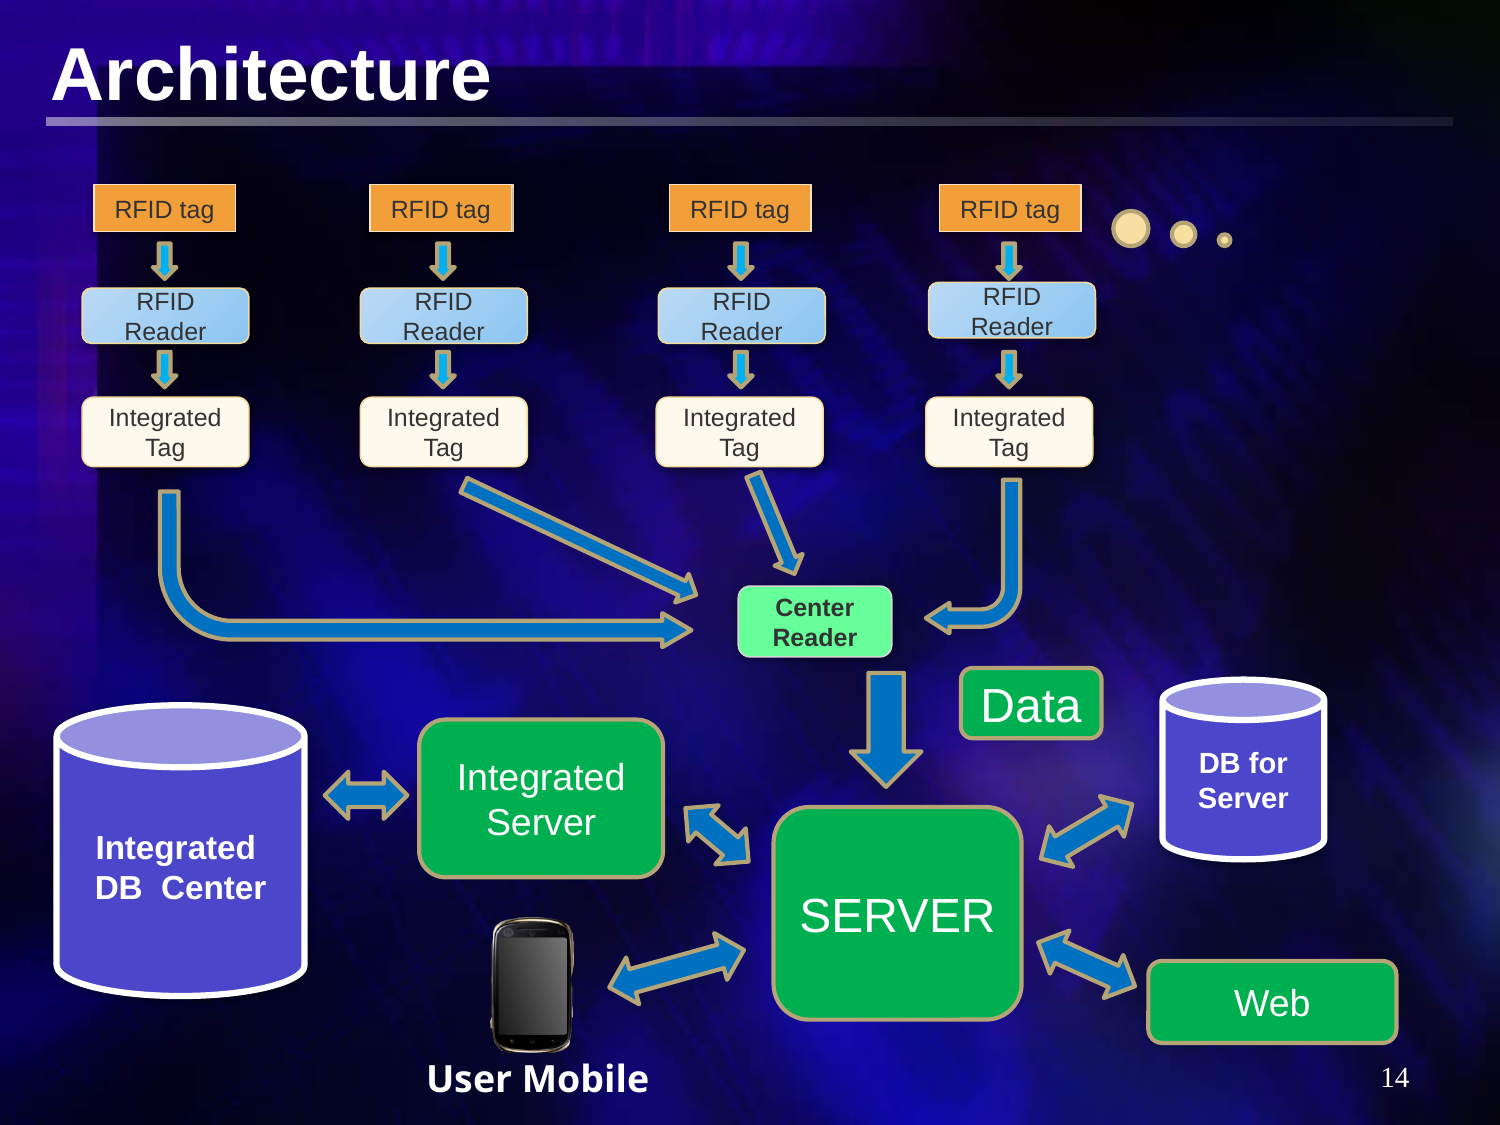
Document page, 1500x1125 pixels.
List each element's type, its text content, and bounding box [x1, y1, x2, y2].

text_box Integrated Server [417, 717, 666, 880]
text_box RFID Reader [657, 287, 827, 345]
text_box [727, 241, 755, 282]
text_box User Mobile [411, 1047, 665, 1108]
text_box [322, 769, 410, 821]
text_box Integrated Tag [359, 396, 529, 468]
text_box [429, 241, 457, 282]
text_box [150, 241, 179, 282]
text_box [1036, 928, 1138, 1000]
text_box Integrated Tag [81, 396, 250, 468]
text_box RFID tag [93, 184, 236, 232]
text_box [744, 469, 805, 576]
text_box [1216, 232, 1233, 249]
text_box [1169, 220, 1198, 249]
text_box [848, 670, 924, 790]
text_box Center Reader [737, 585, 893, 658]
text_box RFID Reader [359, 287, 529, 345]
text_box RFID tag [669, 184, 812, 232]
picture [0, 0, 1500, 1125]
text_box RFID Reader [81, 287, 250, 345]
text_box [923, 477, 1023, 636]
text_box [607, 931, 746, 1007]
text_box [1111, 208, 1151, 249]
text_box RFID tag [939, 184, 1082, 232]
text_box [150, 349, 179, 390]
slide_number 13 [1074, 1050, 1426, 1125]
text_box [683, 803, 751, 867]
text_box DB for Server [1159, 676, 1328, 863]
text_box [727, 349, 755, 390]
text_box Architecture [35, 28, 1388, 125]
text_box [995, 349, 1023, 390]
text_box RFID tag [369, 184, 512, 232]
text_box RFID Reader [927, 281, 1097, 339]
text_box Integrated Tag [655, 396, 824, 468]
text_box [1038, 794, 1135, 869]
text_box [46, 117, 1453, 126]
text_box [458, 475, 699, 605]
text_box SERVER [771, 804, 1024, 1022]
text_box Web [1146, 958, 1399, 1046]
text_box [429, 349, 457, 390]
text_box [995, 241, 1023, 282]
text_box Integrated Tag [925, 396, 1094, 468]
text_box [157, 489, 694, 650]
text_box Integrated DB Center [53, 702, 308, 1000]
text_box Data [958, 665, 1104, 741]
